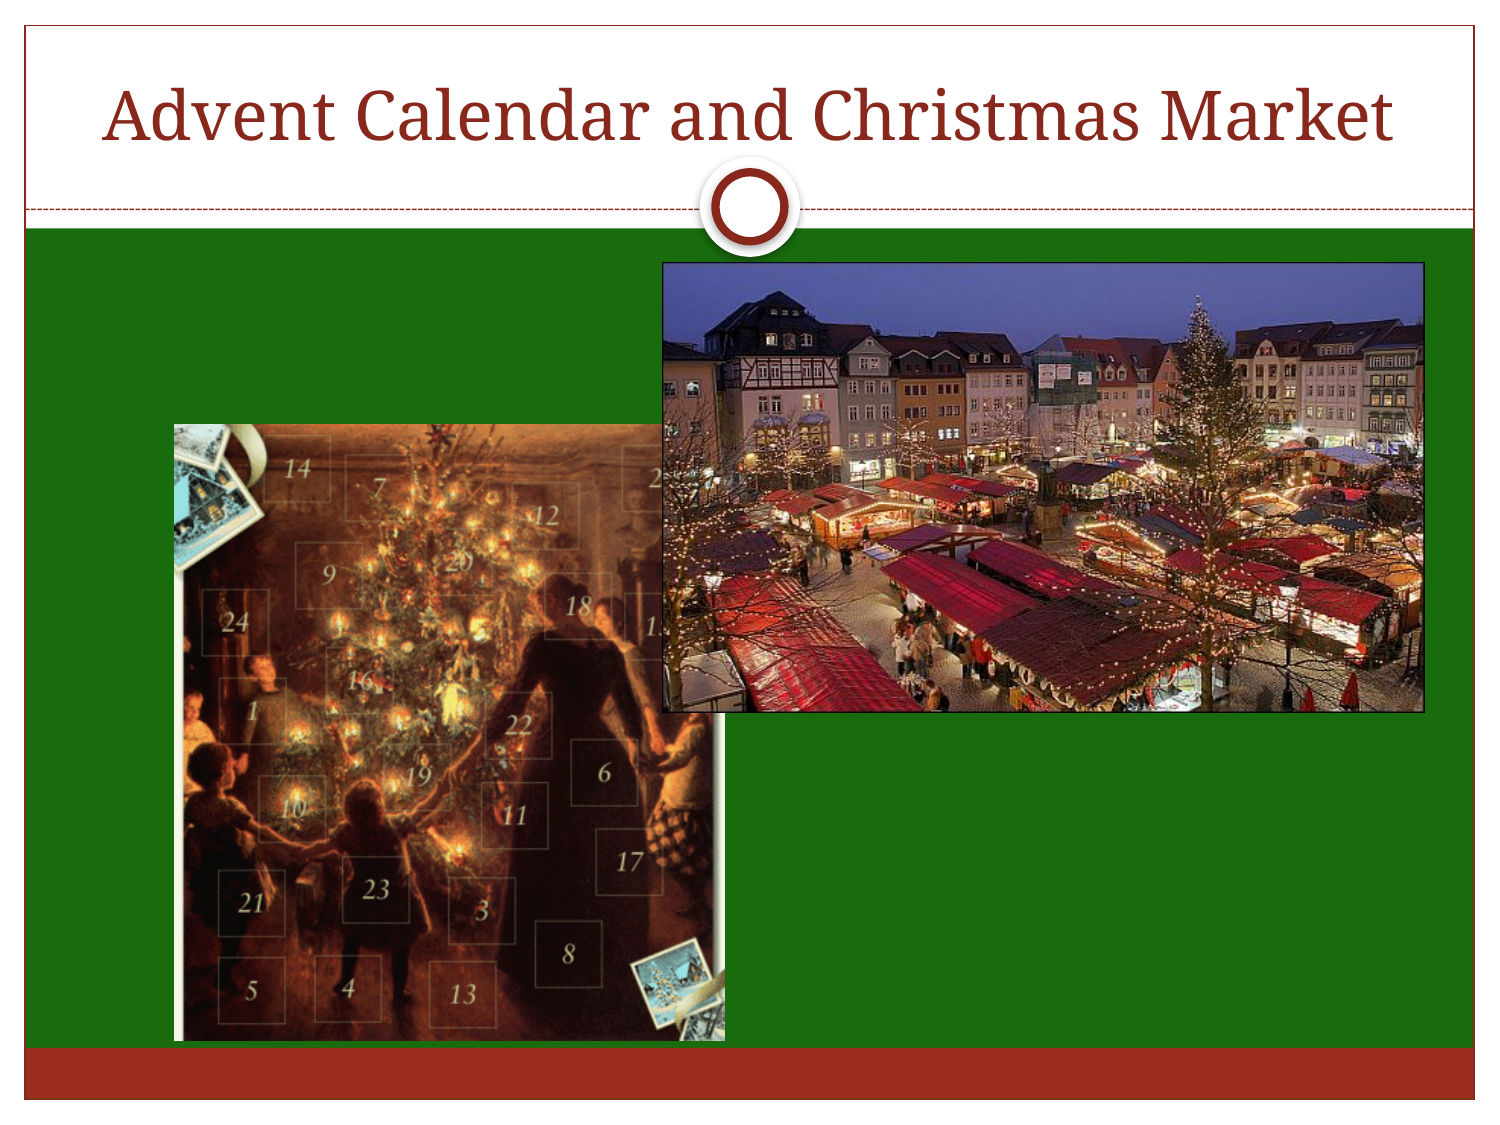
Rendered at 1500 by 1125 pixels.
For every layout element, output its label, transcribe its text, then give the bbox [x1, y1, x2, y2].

picture [174, 262, 1426, 1042]
title Advent Calendar and Christmas Market [49, 37, 1450, 162]
